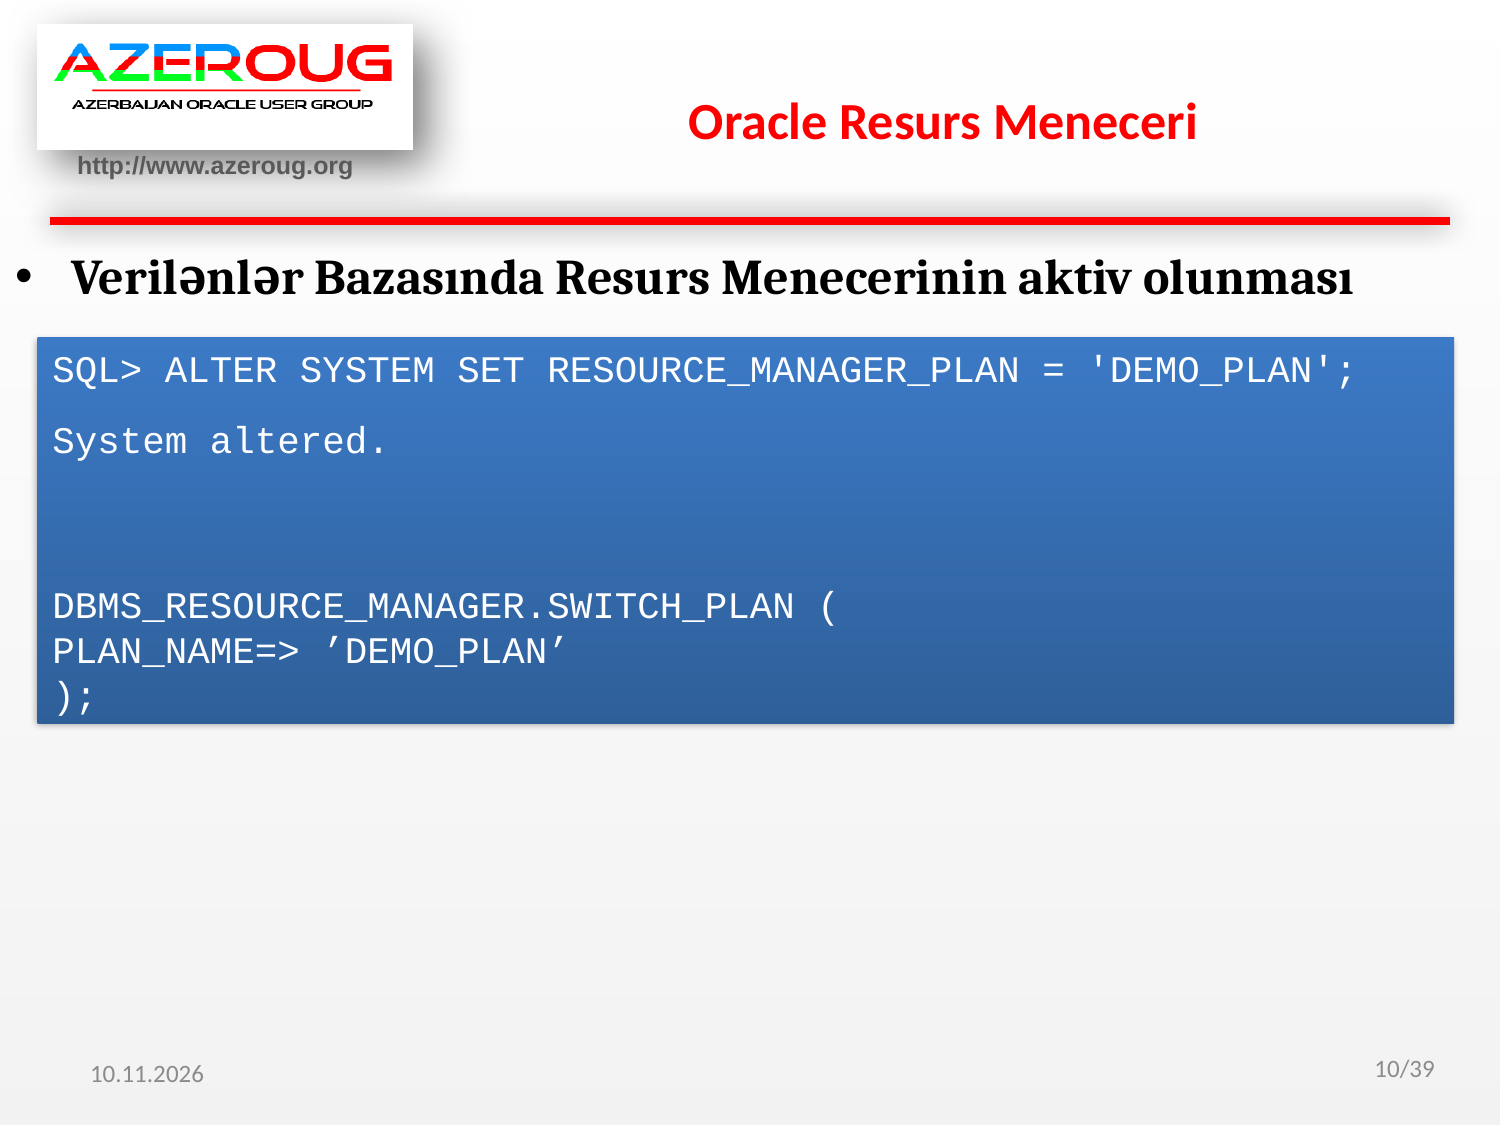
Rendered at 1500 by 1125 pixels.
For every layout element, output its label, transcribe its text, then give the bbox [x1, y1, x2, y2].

title Oracle Resurs Meneceri [487, 49, 1401, 188]
text_box Verilənlər Bazasında Resurs Menecerinin aktiv olunması [0, 237, 1500, 1125]
text_box SQL> ALTER SYSTEM SET RESOURCE_MANAGER_PLAN = 'DEMO_PLAN'; System altered. DBMS_RESOURCE_MANAGER.SWITCH_PLAN ( PLAN_NAME=> ’DEMO_PLAN’ ); [37, 337, 1455, 724]
picture [37, 24, 413, 150]
picture [50, 217, 1450, 225]
